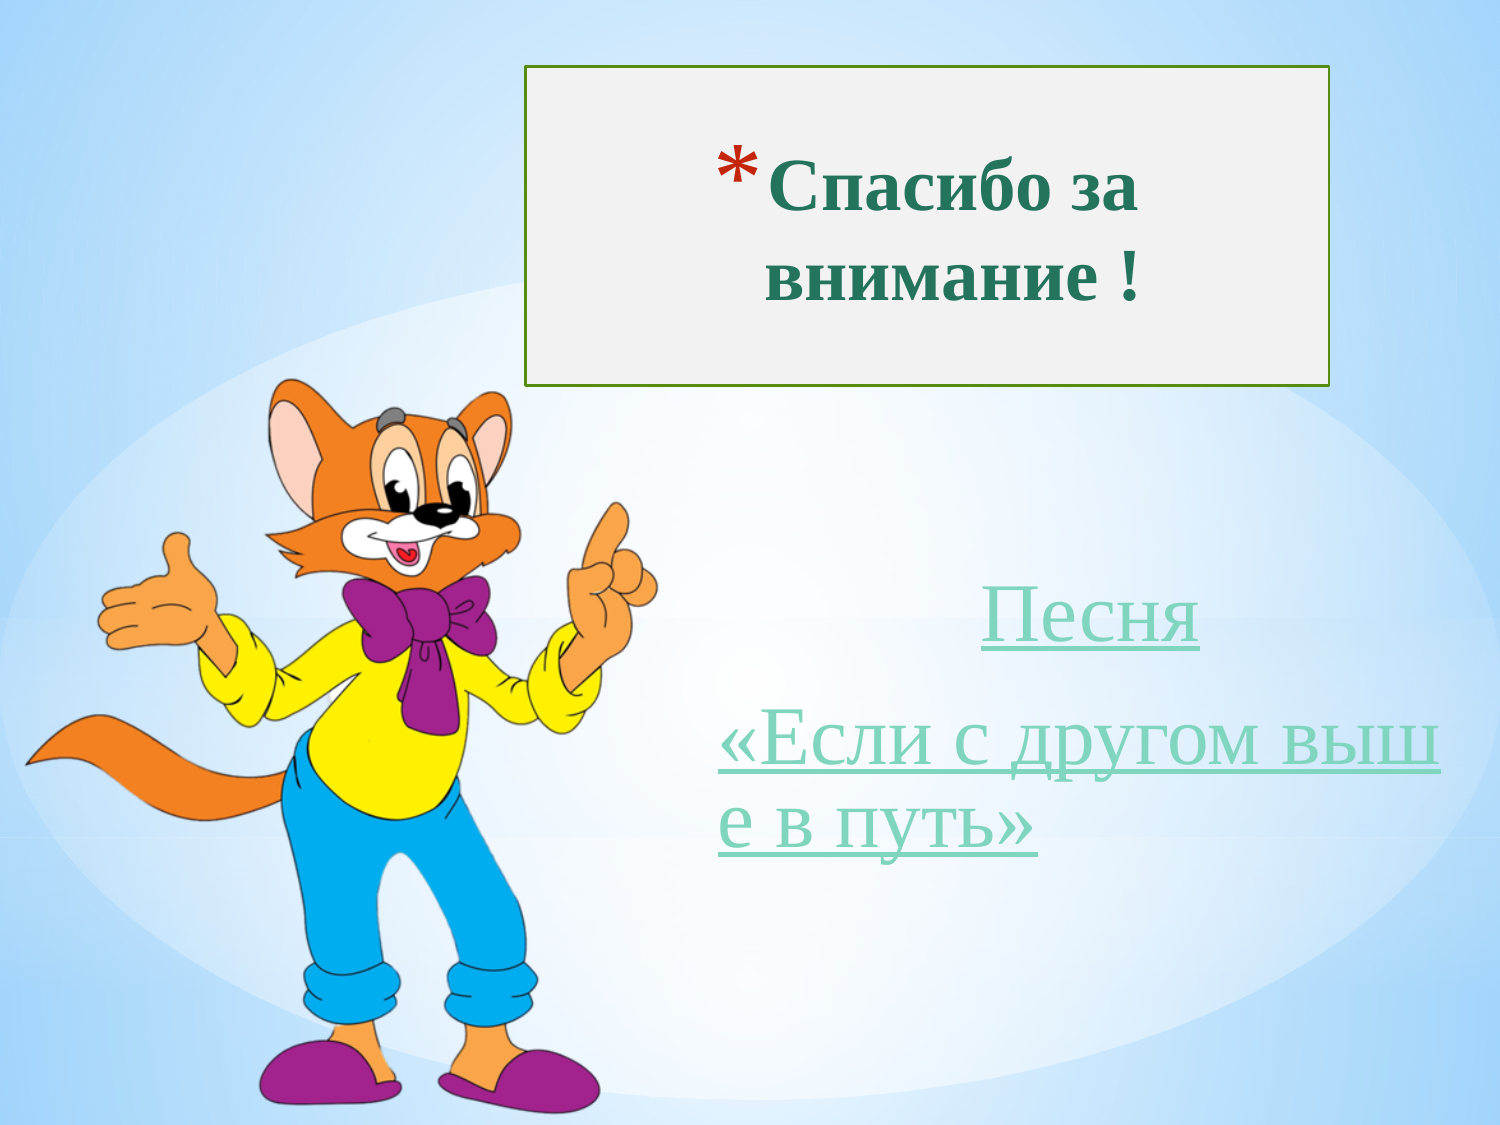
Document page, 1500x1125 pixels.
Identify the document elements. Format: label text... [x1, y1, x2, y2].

picture [2, 356, 703, 1125]
title Спасибо за внимание ! [524, 65, 1330, 387]
list Песня «Если с другом выше в путь» [708, 550, 1471, 1125]
